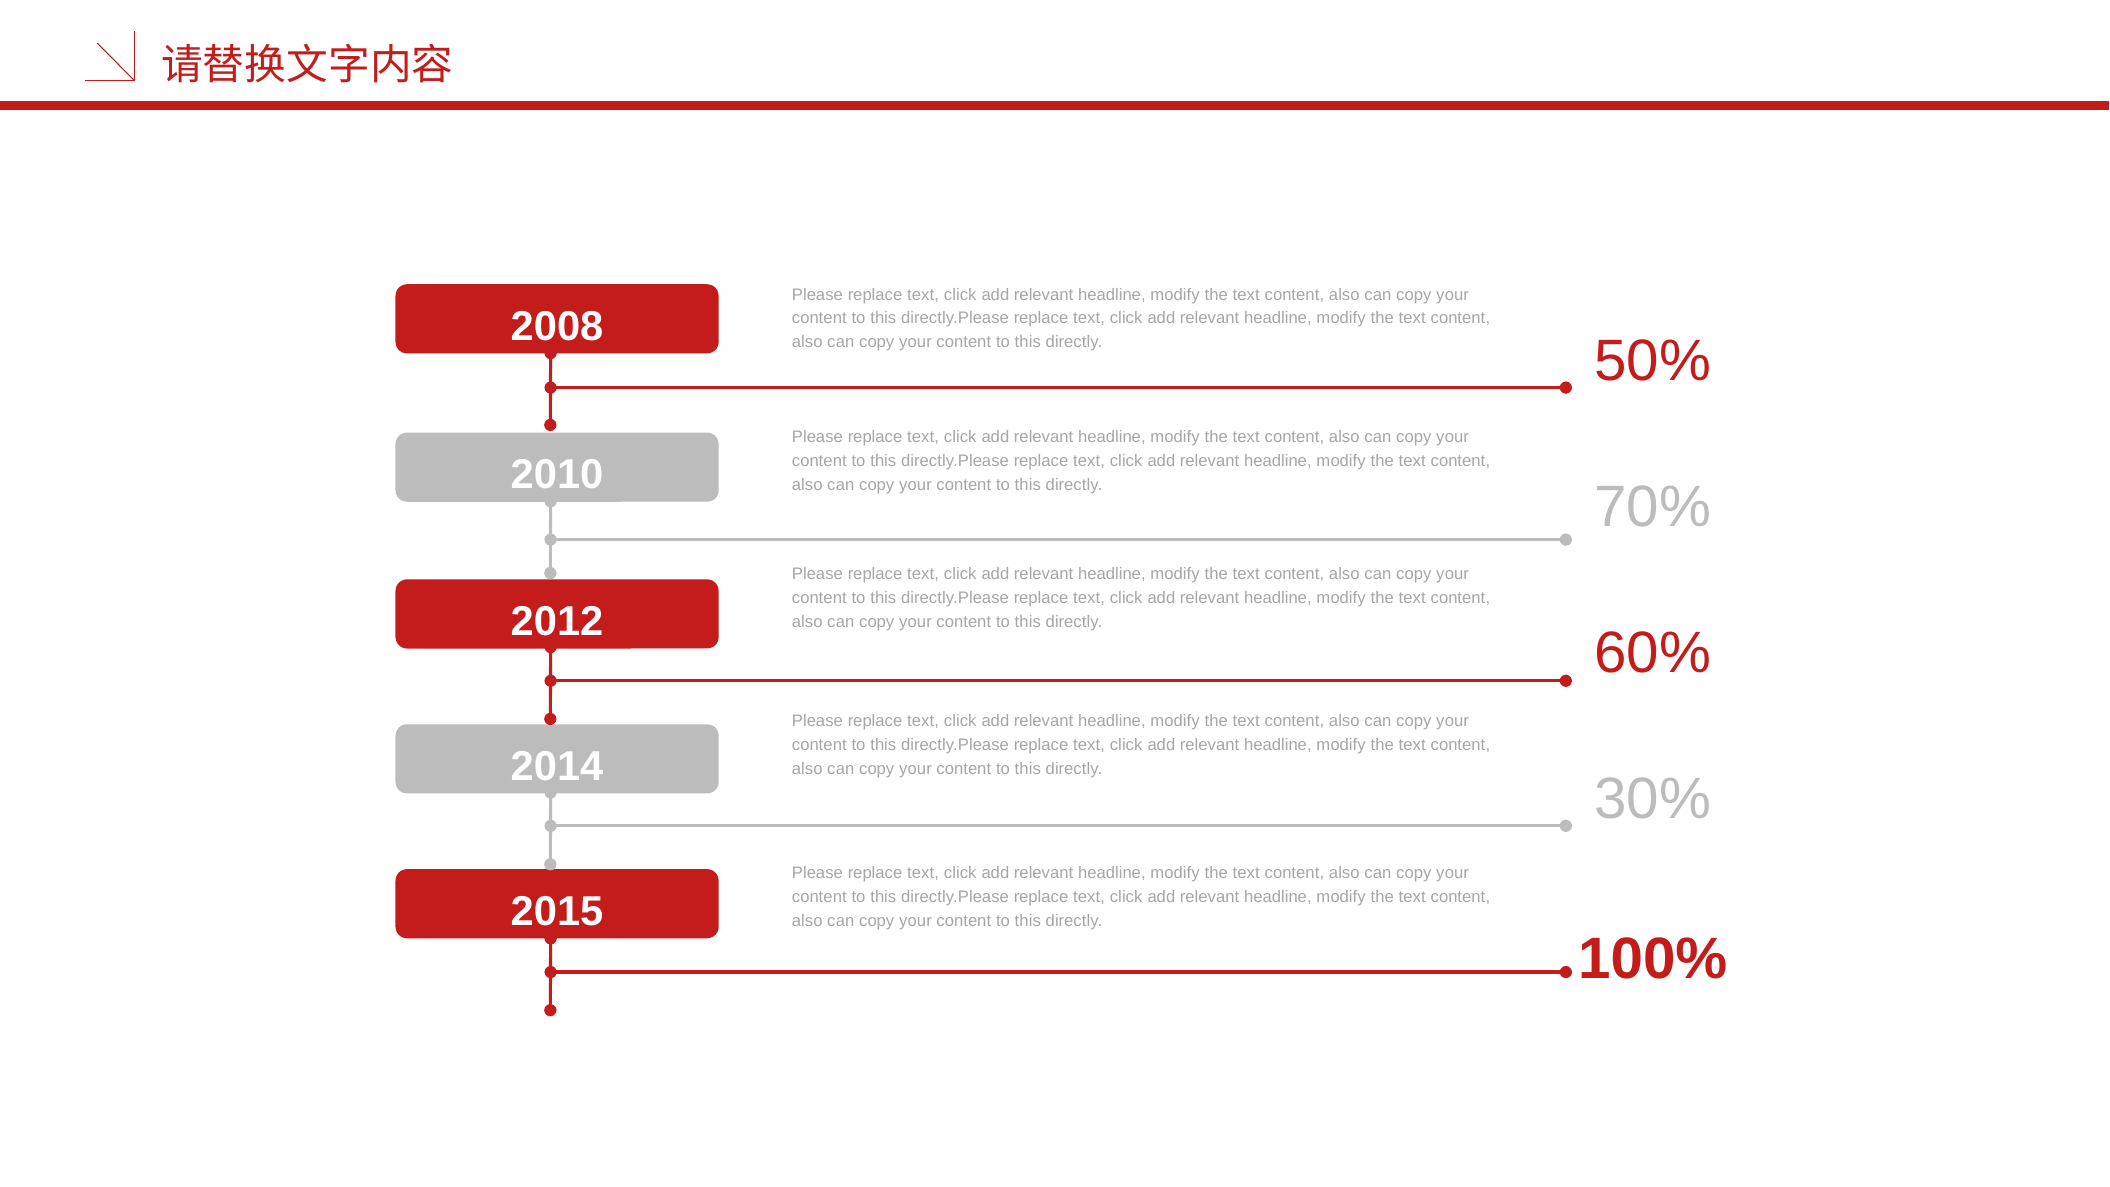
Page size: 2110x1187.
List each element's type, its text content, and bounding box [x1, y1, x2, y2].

text_box 2008 [394, 283, 720, 355]
text_box Please replace text, click add relevant headline, modify the text content, also can copy your content to this directly.Please replace text, click add relevant headline, modify the text content, also can copy your content to this directly. [791, 279, 1525, 352]
text_box 2010 [394, 431, 720, 503]
text_box Please replace text, click add relevant headline, modify the text content, also can copy your content to this directly.Please replace text, click add relevant headline, modify the text content, also can copy your content to this directly. [791, 858, 1525, 930]
text_box 30% [1595, 752, 1710, 839]
text_box Please replace text, click add relevant headline, modify the text content, also can copy your content to this directly.Please replace text, click add relevant headline, modify the text content, also can copy your content to this directly. [791, 559, 1525, 632]
text_box 60% [1595, 606, 1710, 693]
text_box Please replace text, click add relevant headline, modify the text content, also can copy your content to this directly.Please replace text, click add relevant headline, modify the text content, also can copy your content to this directly. [791, 706, 1525, 779]
text_box 请替换文字内容 [145, 22, 500, 94]
text_box 50% [1595, 314, 1710, 401]
text_box 70% [1595, 460, 1710, 547]
text_box 2014 [394, 723, 720, 795]
text_box 100% [1578, 897, 1728, 985]
text_box 2015 [394, 868, 720, 940]
text_box Please replace text, click add relevant headline, modify the text content, also can copy your content to this directly.Please replace text, click add relevant headline, modify the text content, also can copy your content to this directly. [791, 422, 1525, 494]
text_box 2012 [394, 578, 720, 650]
